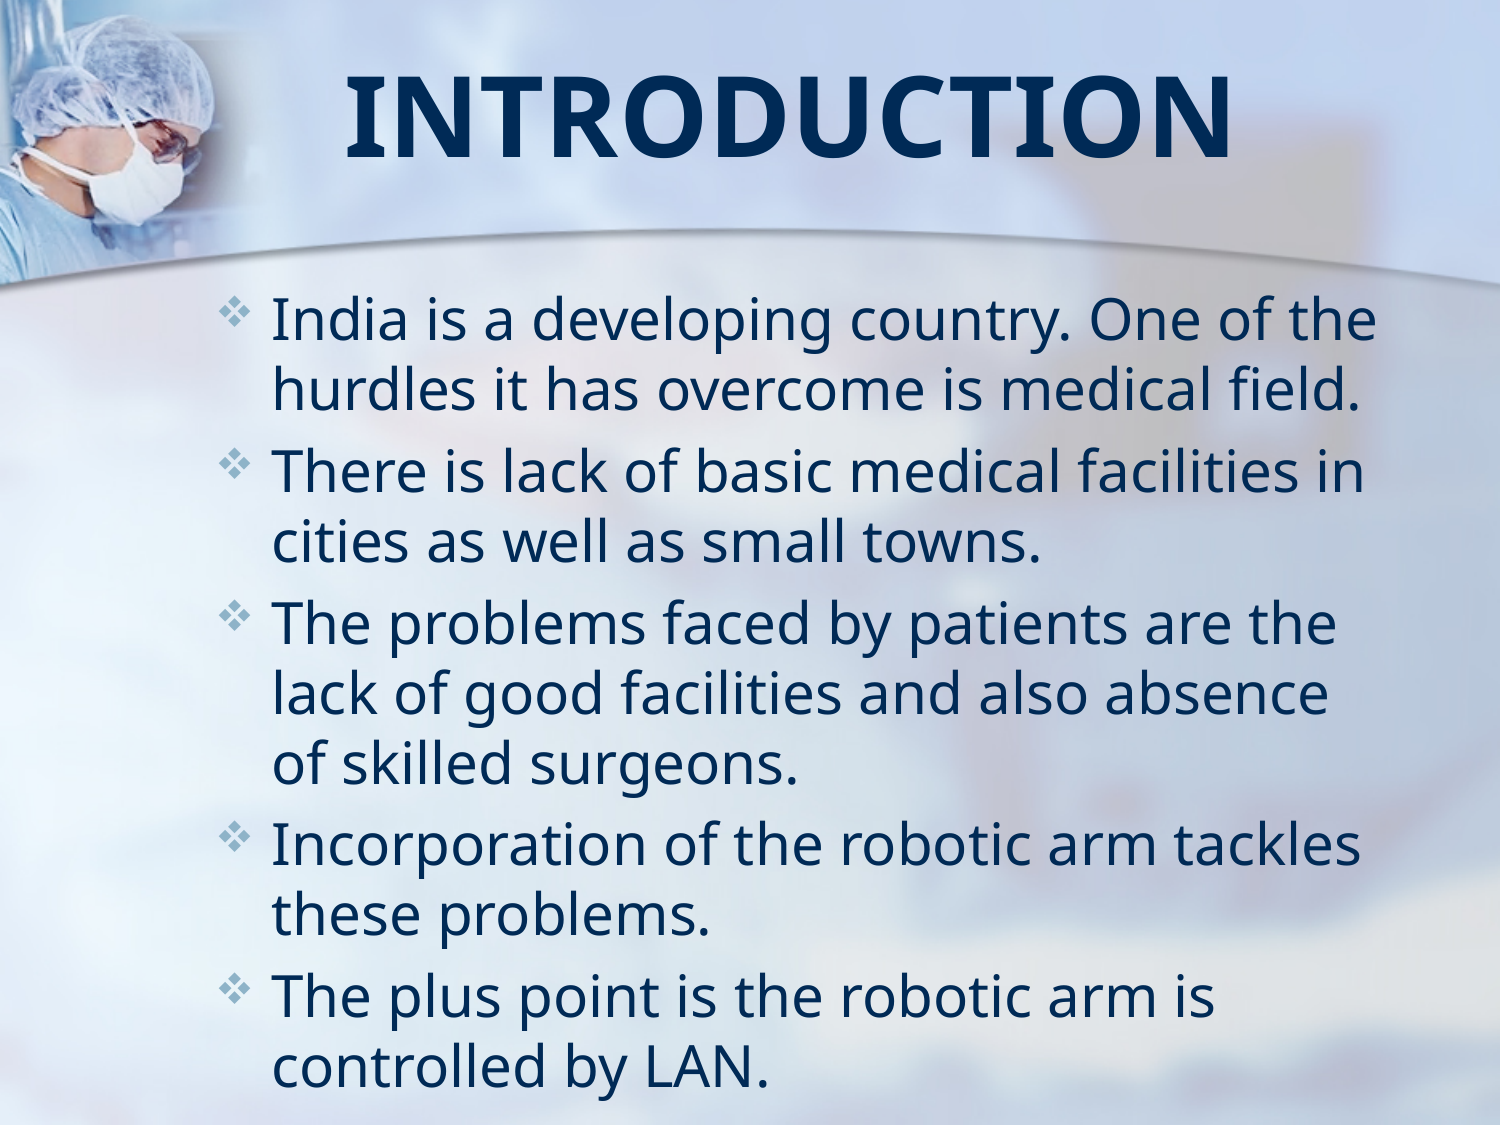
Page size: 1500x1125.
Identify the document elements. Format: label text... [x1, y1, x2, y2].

title Introduction [199, 24, 1413, 201]
picture [0, 0, 1500, 1125]
list India is a developing country. One of the hurdles it has overcome is medical field. There is lack of basic medical facilities in cities as well as small towns. The problems faced by patients are the lack of good facilities and also absence of skilled surgeons. Incorporation of the robotic arm tackles these problems. The plus point is the robotic arm is controlled by LAN. [199, 274, 1413, 1051]
